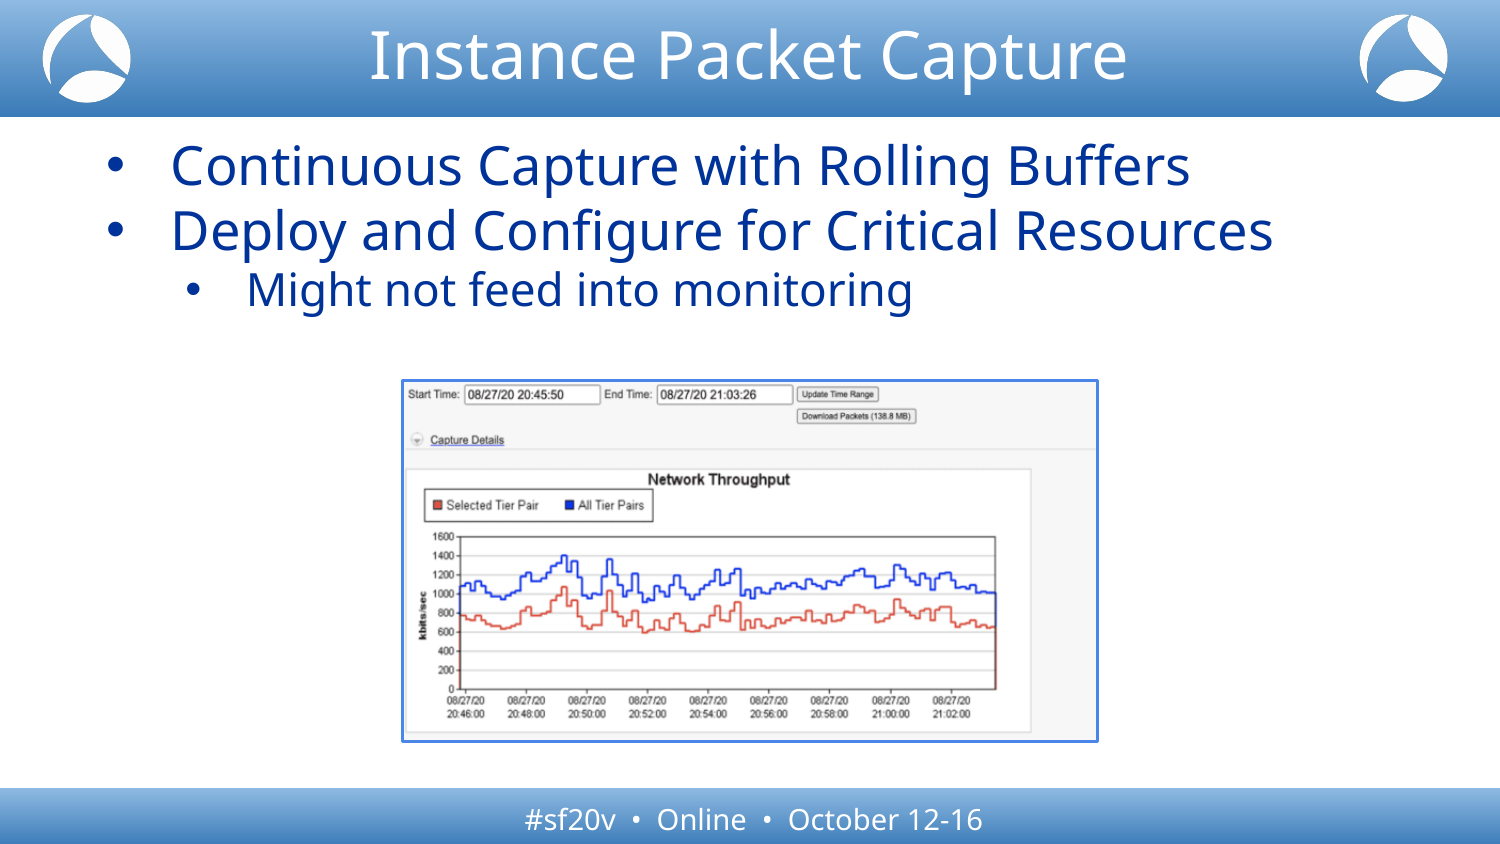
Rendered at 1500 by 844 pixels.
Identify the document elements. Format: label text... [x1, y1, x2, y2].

picture [42, 14, 131, 103]
picture [403, 381, 1097, 741]
title Instance Packet Capture [188, 0, 1312, 116]
list Continuous Capture with Rolling Buffers Deploy and Configure for Critical Resources Might not feed into monitoring [80, 116, 1428, 764]
picture [1359, 14, 1448, 102]
